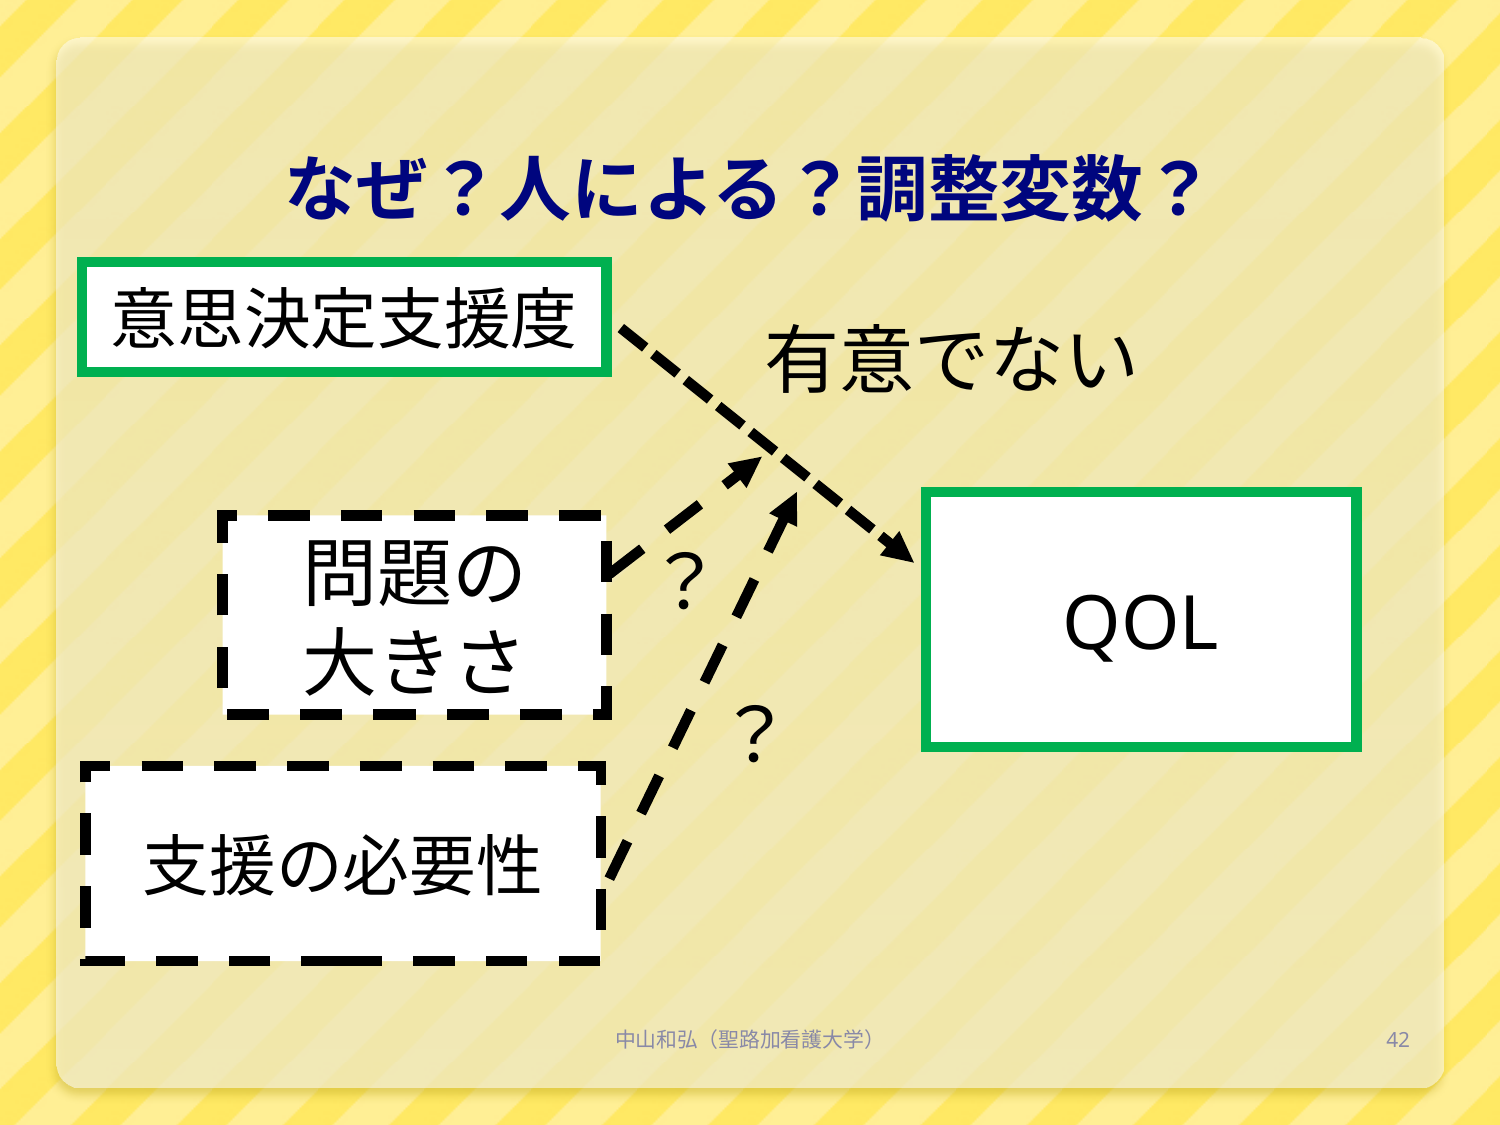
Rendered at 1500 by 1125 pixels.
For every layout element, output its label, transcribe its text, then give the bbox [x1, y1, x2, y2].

slide_number 42 [1074, 1019, 1425, 1080]
title なぜ？人による？調整変数？ [75, 50, 1425, 238]
footer 中山和弘（聖路加看護大学） [512, 1019, 988, 1080]
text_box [82, 261, 1357, 962]
text_box ｒ2 [0, 0, 1500, 1125]
